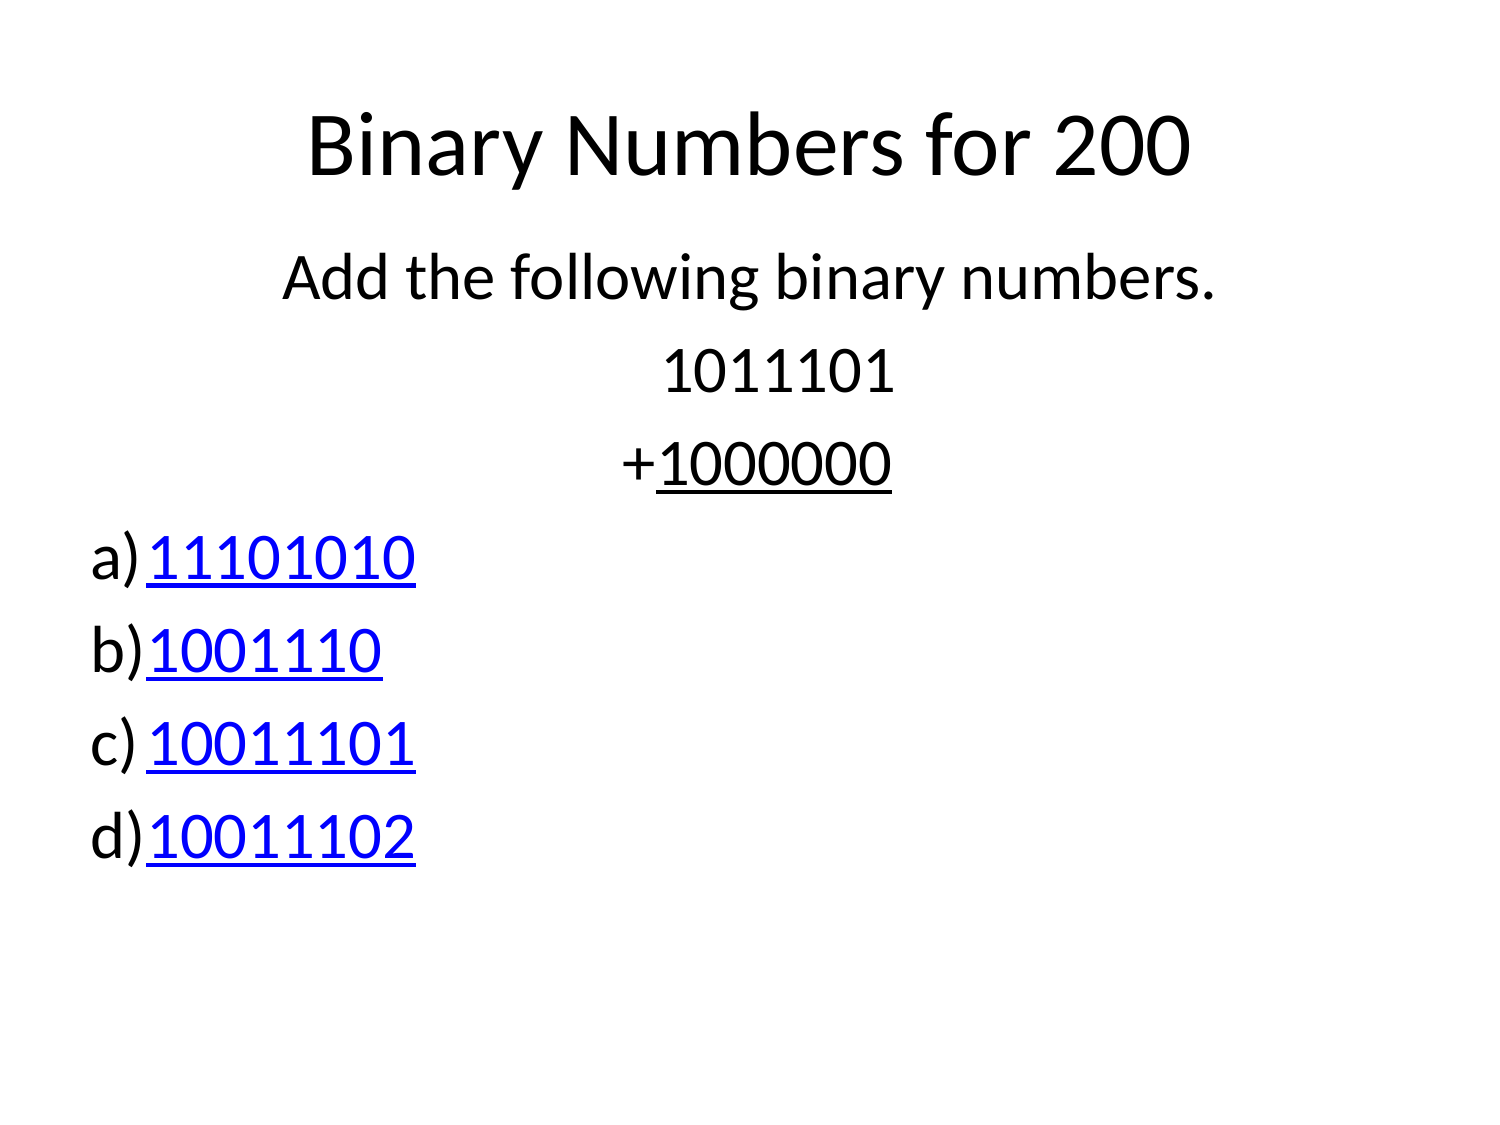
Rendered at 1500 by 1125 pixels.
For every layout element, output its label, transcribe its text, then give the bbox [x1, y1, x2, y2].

title Binary Numbers for 200 [75, 45, 1425, 224]
list Add the following binary numbers. 1011101 +1000000 11101010 1001110 10011101 10011102 [75, 224, 1425, 968]
